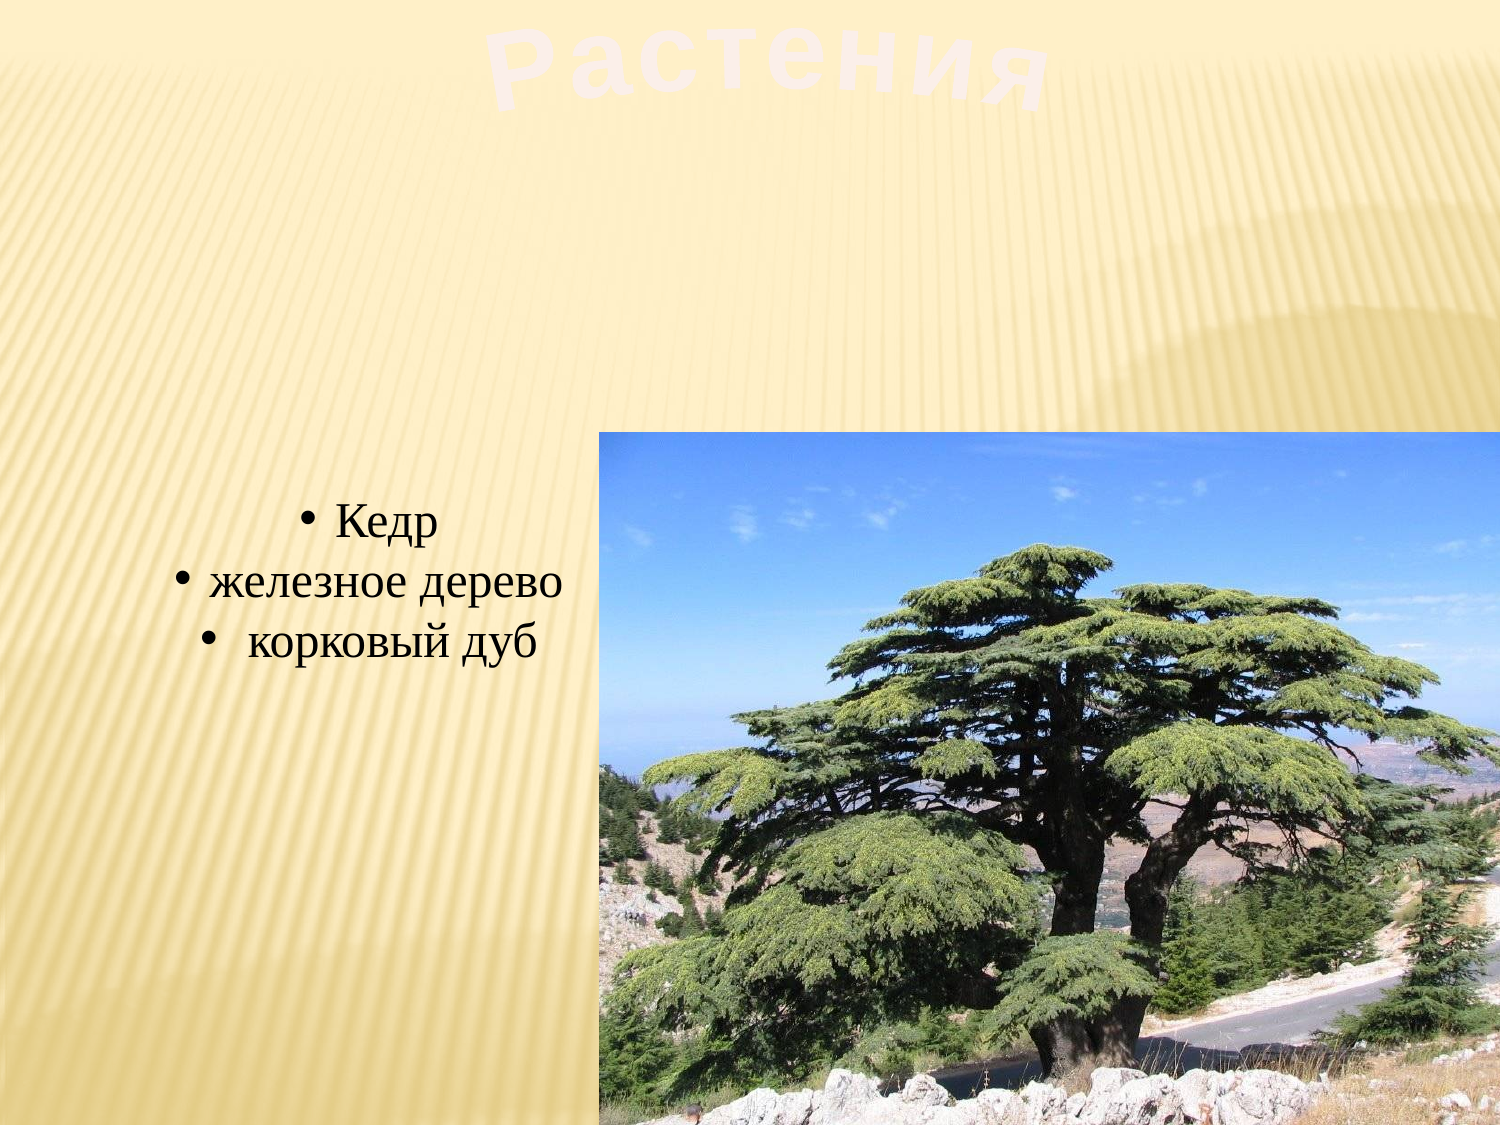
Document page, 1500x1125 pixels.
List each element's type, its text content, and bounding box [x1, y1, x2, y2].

picture [599, 432, 1500, 1125]
text_box Кедр железное дерево корковый дуб [64, 479, 589, 675]
